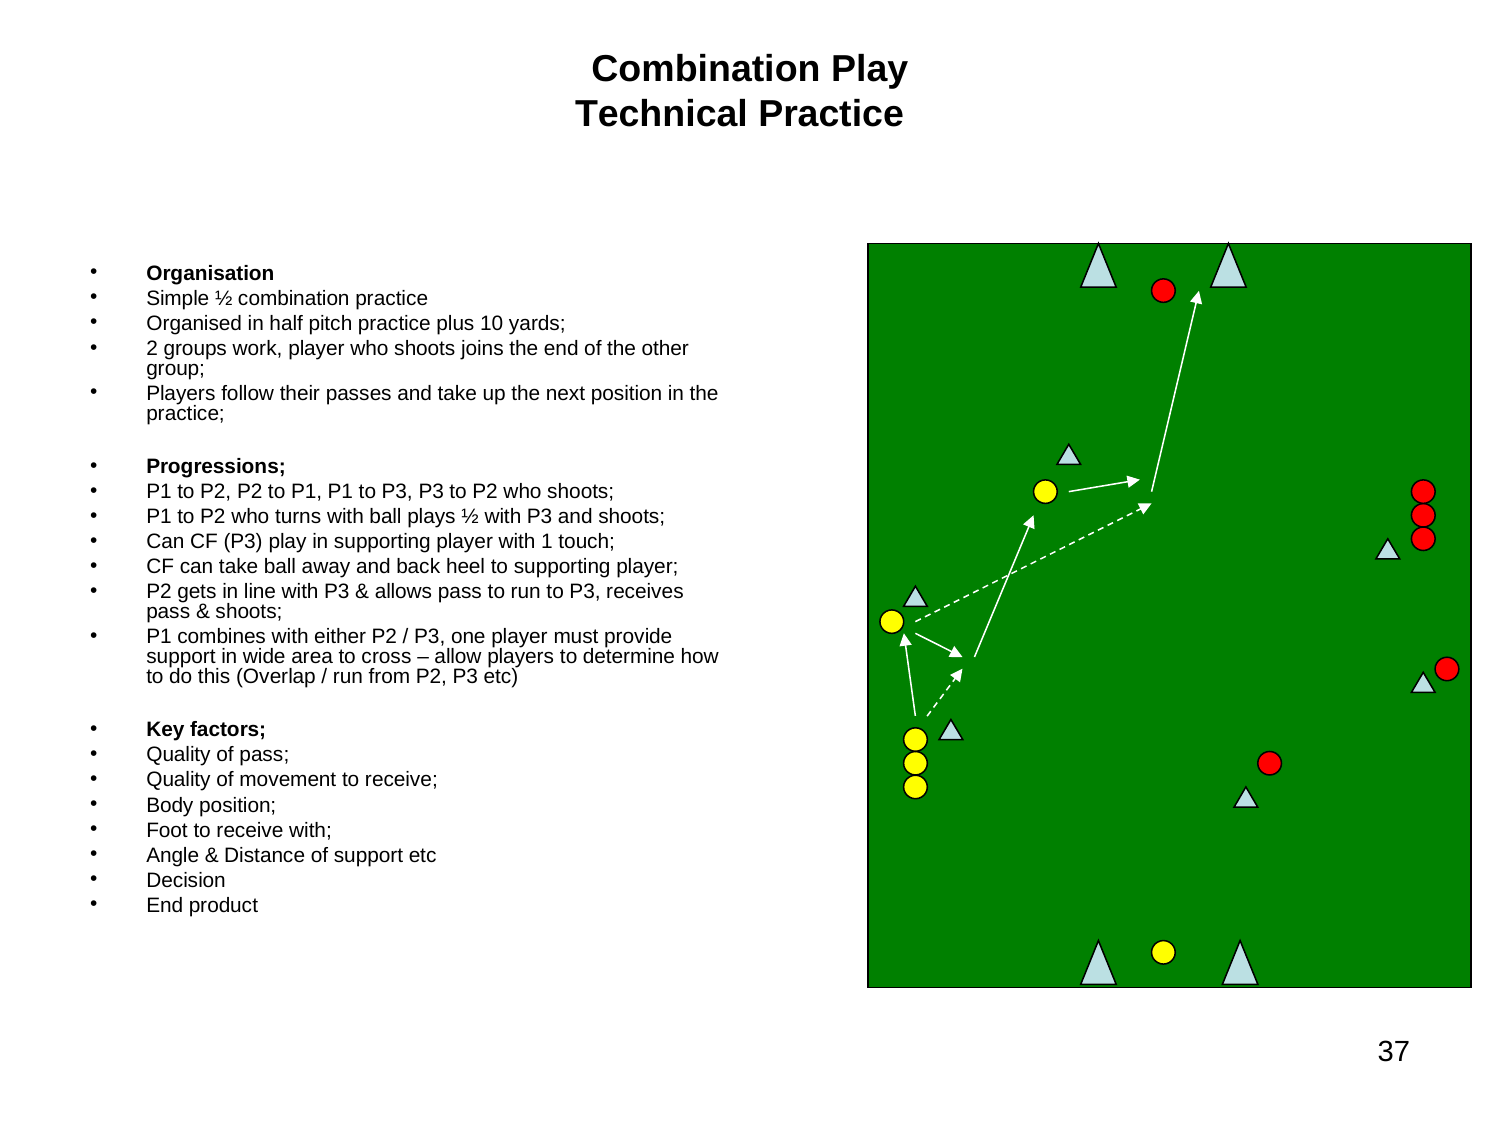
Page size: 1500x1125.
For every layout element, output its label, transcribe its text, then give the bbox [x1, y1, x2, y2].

text_box [903, 751, 928, 775]
text_box [903, 775, 928, 799]
list Organisation Simple ½ combination practice Organised in half pitch practice plus 10 yards; 2 groups work, player who shoots joins the end of the other group; Players follow their passes and take up the next position in the practice; Progressions; P1 to P2, P2 to P1, P1 to P3, P3 to P2 who shoots; P1 to P2 who turns with ball plays ½ with P3 and shoots; Can CF (P3) play in supporting player with 1 touch; CF can take ball away and back heel to supporting player; P2 gets in line with P3 & allows pass to run to P3, receives pass & shoots; P1 combines with either P2 / P3, one player must provide support in wide area to cross – allow players to determine how to do this (Overlap / run from P2, P3 etc) Key factors; Quality of pass; Quality of movement to receive; Body position; Foot to receive with; Angle & Distance of support etc Decision End product [75, 256, 738, 1000]
text_box [1435, 657, 1459, 681]
text_box [903, 586, 928, 607]
text_box [879, 609, 904, 634]
text_box [1134, 503, 1152, 515]
text_box [1033, 479, 1058, 504]
text_box [903, 727, 928, 752]
text_box [1080, 243, 1117, 288]
text_box [938, 719, 963, 740]
text_box [1411, 479, 1436, 504]
text_box [950, 668, 963, 683]
text_box <number> [1074, 1024, 1425, 1103]
text_box [1234, 786, 1258, 807]
text_box [1080, 940, 1117, 985]
text_box [915, 633, 963, 658]
text_box [899, 633, 916, 716]
text_box [1376, 538, 1400, 559]
text_box [1411, 672, 1436, 693]
title Combination Play Technical Practice [75, 0, 1425, 183]
text_box [1151, 278, 1176, 303]
text_box [1411, 527, 1436, 551]
text_box [1057, 444, 1081, 465]
text_box [1411, 503, 1436, 527]
text_box [1257, 751, 1282, 775]
text_box [1151, 290, 1203, 492]
text_box [1068, 475, 1140, 492]
text_box [1210, 243, 1247, 288]
text_box [1151, 940, 1176, 965]
text_box [1009, 515, 1035, 574]
text_box [1222, 940, 1258, 985]
text_box [868, 243, 1471, 988]
